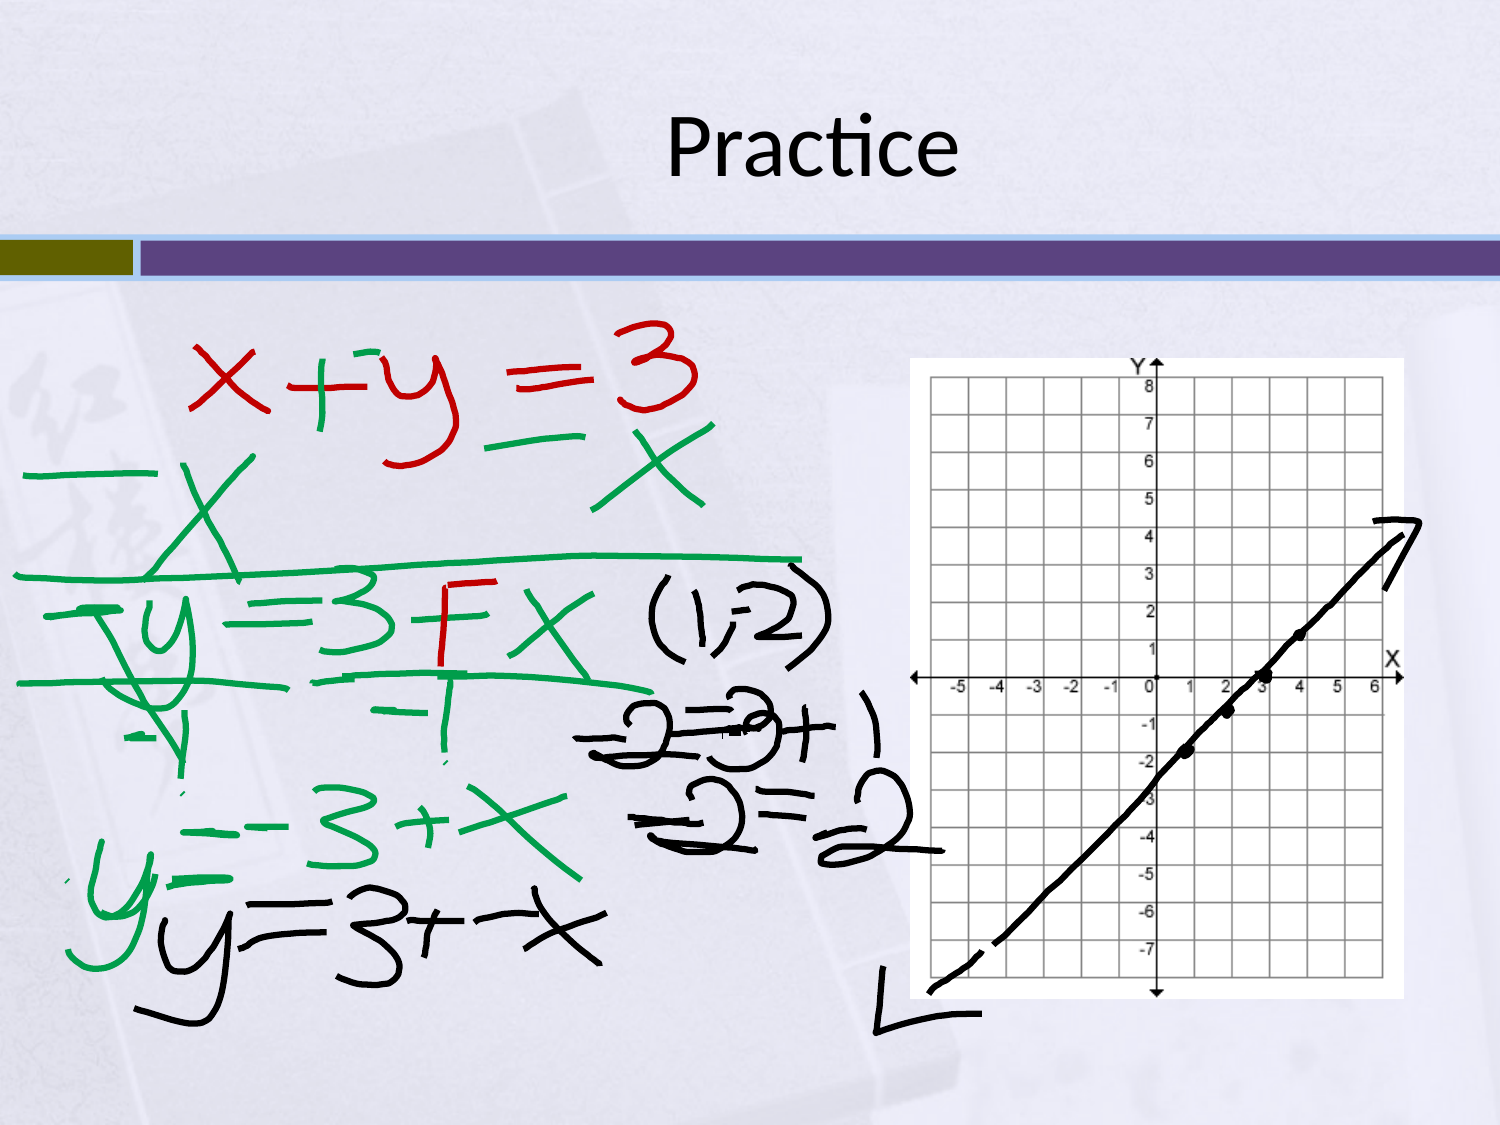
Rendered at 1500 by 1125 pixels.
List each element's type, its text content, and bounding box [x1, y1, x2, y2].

text_box [395, 818, 450, 828]
text_box [380, 356, 457, 468]
text_box [437, 674, 653, 695]
text_box [566, 911, 607, 930]
text_box [423, 823, 432, 849]
text_box [133, 912, 232, 1025]
text_box [615, 322, 696, 412]
text_box [446, 612, 489, 619]
title Practice [138, 46, 1489, 234]
text_box [634, 821, 668, 827]
text_box [525, 588, 590, 681]
text_box [780, 724, 836, 734]
text_box [803, 706, 808, 727]
text_box [353, 350, 381, 356]
text_box [13, 567, 336, 582]
text_box [179, 761, 183, 779]
text_box [286, 384, 320, 390]
text_box [306, 786, 377, 868]
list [910, 357, 1404, 1000]
text_box [66, 840, 152, 970]
text_box [458, 816, 505, 834]
text_box [411, 617, 443, 622]
text_box [418, 806, 429, 820]
text_box [731, 726, 756, 730]
text_box [708, 688, 781, 771]
text_box [758, 813, 807, 820]
text_box [22, 472, 158, 478]
text_box [119, 597, 194, 680]
text_box [44, 606, 94, 619]
text_box [785, 564, 830, 671]
text_box [484, 435, 586, 450]
text_box [860, 691, 879, 758]
text_box [237, 931, 327, 951]
text_box [627, 815, 704, 826]
text_box [188, 350, 256, 411]
text_box [151, 511, 203, 571]
text_box [573, 736, 627, 741]
text_box [660, 422, 715, 460]
text_box [90, 605, 185, 764]
text_box [406, 918, 465, 923]
text_box [590, 702, 700, 768]
text_box [223, 620, 313, 627]
text_box [874, 965, 982, 1035]
text_box [247, 599, 323, 606]
text_box [136, 679, 290, 692]
text_box [319, 567, 393, 654]
text_box [181, 710, 187, 759]
text_box [342, 671, 468, 678]
text_box [182, 462, 235, 569]
text_box [671, 729, 718, 736]
text_box [590, 461, 656, 512]
text_box [1404, 519, 1421, 556]
text_box [335, 886, 407, 987]
text_box [18, 680, 134, 688]
text_box [819, 769, 910, 866]
text_box [814, 827, 867, 839]
text_box [100, 884, 140, 916]
text_box [736, 583, 789, 638]
text_box [206, 455, 254, 510]
text_box [432, 909, 439, 920]
text_box [246, 900, 333, 907]
text_box [685, 707, 726, 712]
text_box [649, 778, 757, 854]
text_box [801, 730, 808, 763]
text_box [193, 345, 227, 378]
text_box [94, 606, 122, 614]
text_box [692, 590, 704, 647]
text_box [447, 579, 498, 586]
text_box [550, 592, 595, 625]
text_box [731, 607, 751, 613]
text_box [507, 625, 548, 658]
text_box [516, 378, 594, 391]
text_box [508, 794, 568, 817]
text_box [182, 830, 239, 837]
text_box [372, 708, 428, 714]
text_box [439, 586, 447, 667]
text_box [532, 887, 601, 967]
text_box [466, 785, 582, 882]
text_box [311, 678, 355, 685]
text_box [318, 358, 324, 432]
text_box [473, 911, 539, 924]
text_box [226, 377, 270, 413]
text_box [147, 873, 157, 899]
text_box [358, 554, 802, 570]
text_box [755, 787, 815, 797]
text_box [140, 688, 187, 710]
text_box [323, 385, 368, 390]
text_box [106, 687, 147, 709]
text_box [506, 365, 582, 374]
text_box [123, 733, 157, 740]
text_box [246, 825, 289, 830]
text_box [711, 621, 735, 658]
text_box [633, 429, 705, 507]
text_box [650, 574, 686, 664]
text_box [523, 929, 560, 951]
text_box [442, 679, 452, 753]
text_box [422, 923, 434, 958]
text_box [166, 876, 232, 889]
text_box [100, 653, 130, 680]
